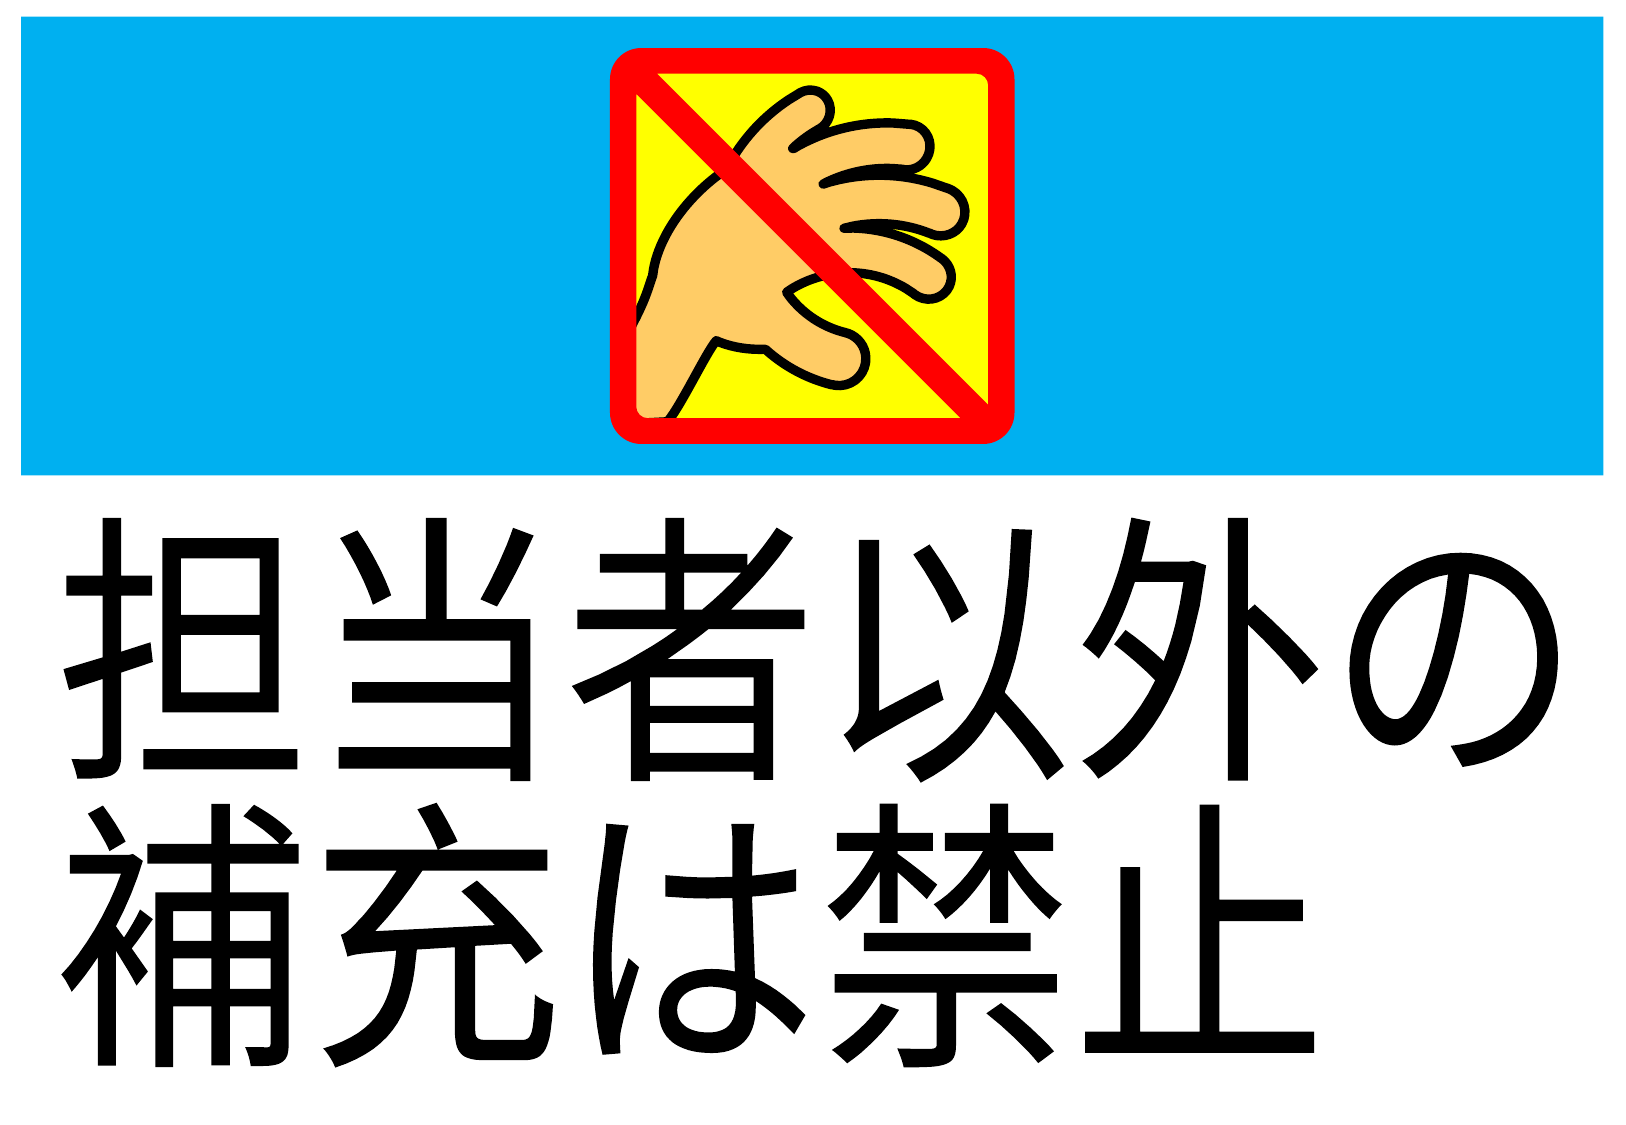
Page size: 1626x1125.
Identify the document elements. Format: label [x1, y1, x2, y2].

text_box [609, 47, 1015, 445]
text_box [19, 15, 1606, 477]
